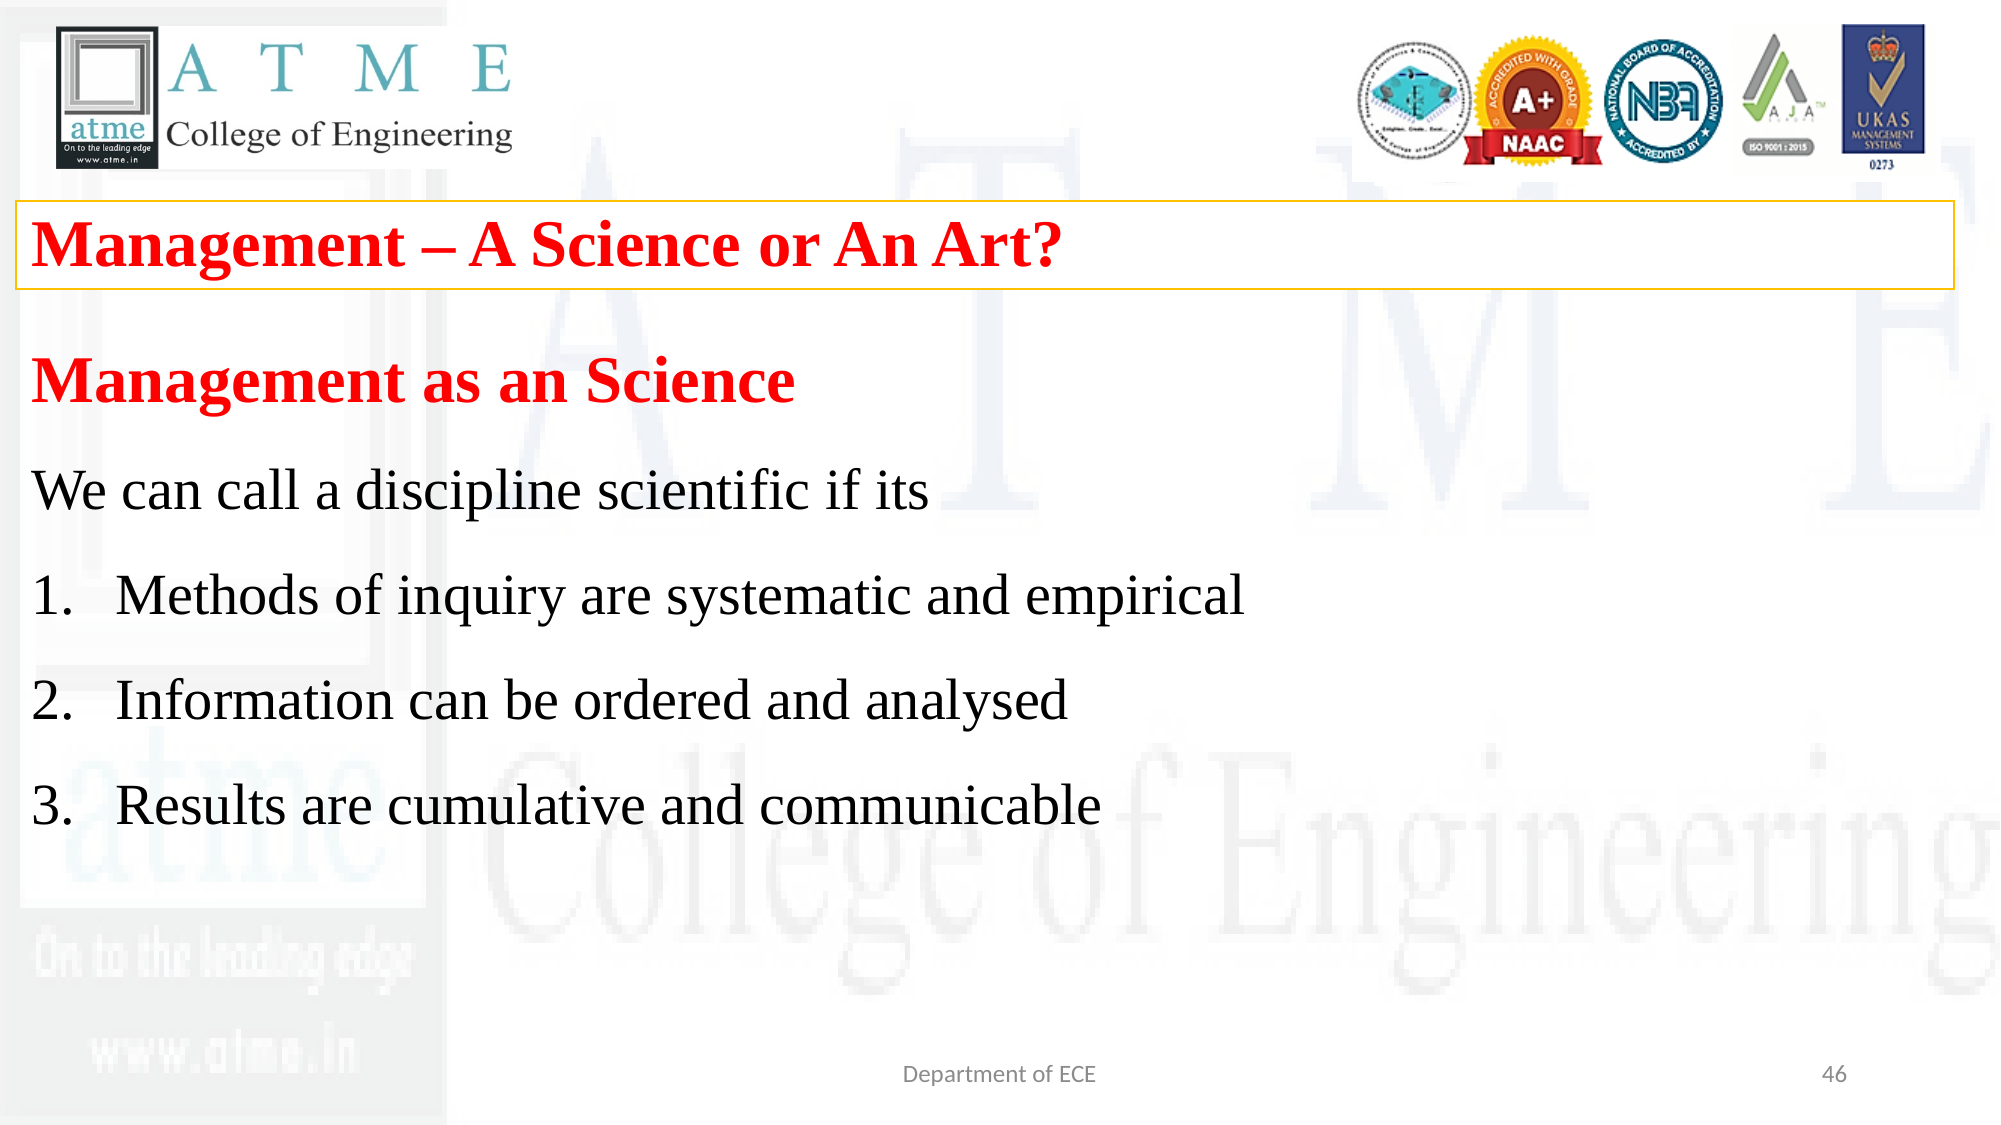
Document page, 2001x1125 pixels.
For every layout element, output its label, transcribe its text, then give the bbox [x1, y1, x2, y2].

picture [1352, 24, 1941, 186]
footer Department of ECE [662, 1042, 1338, 1103]
slide_number 46 [1412, 1042, 1863, 1103]
text_box Management as an Science We can call a discipline scientific if its Methods of inquiry are systematic and empirical Information can be ordered and analysed Results are cumulative and communicable [16, 288, 1846, 949]
picture [56, 26, 512, 169]
text_box Management – A Science or An Art? [15, 200, 1955, 290]
